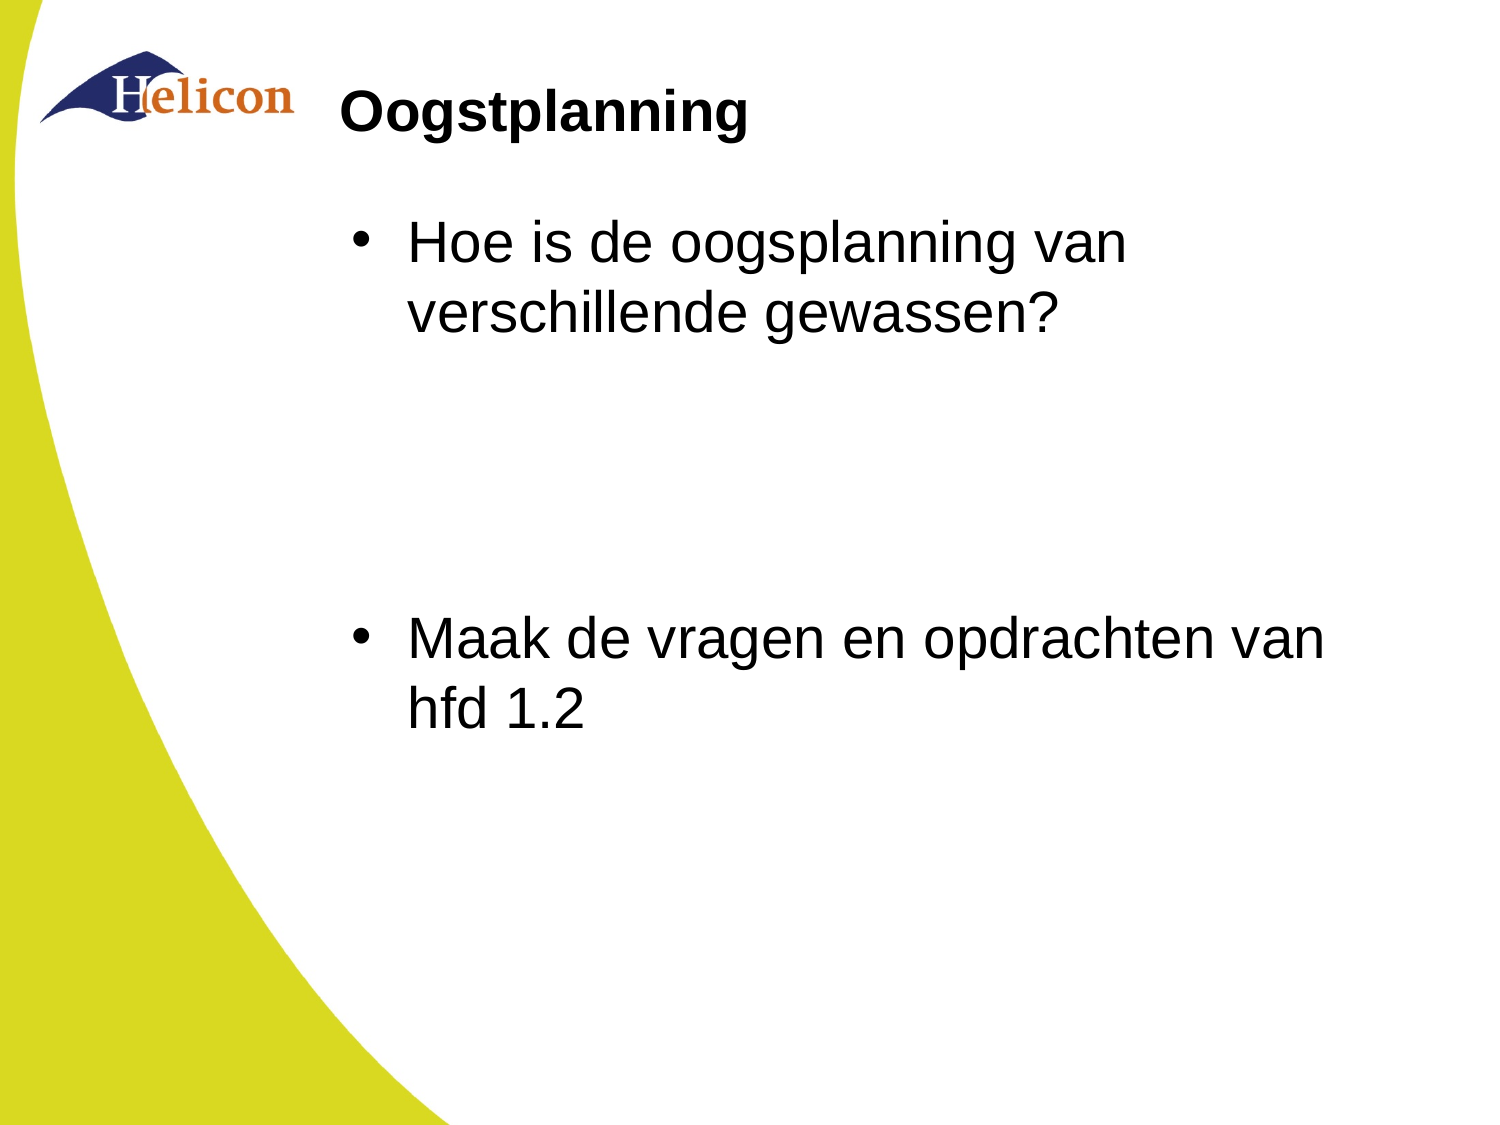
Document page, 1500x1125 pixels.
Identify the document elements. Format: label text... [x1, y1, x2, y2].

picture [0, 0, 1500, 1125]
title Oogstplanning [324, 54, 1415, 161]
list Hoe is de oogsplanning van verschillende gewassen? Maak de vragen en opdrachten van hfd 1.2 [336, 196, 1425, 1005]
